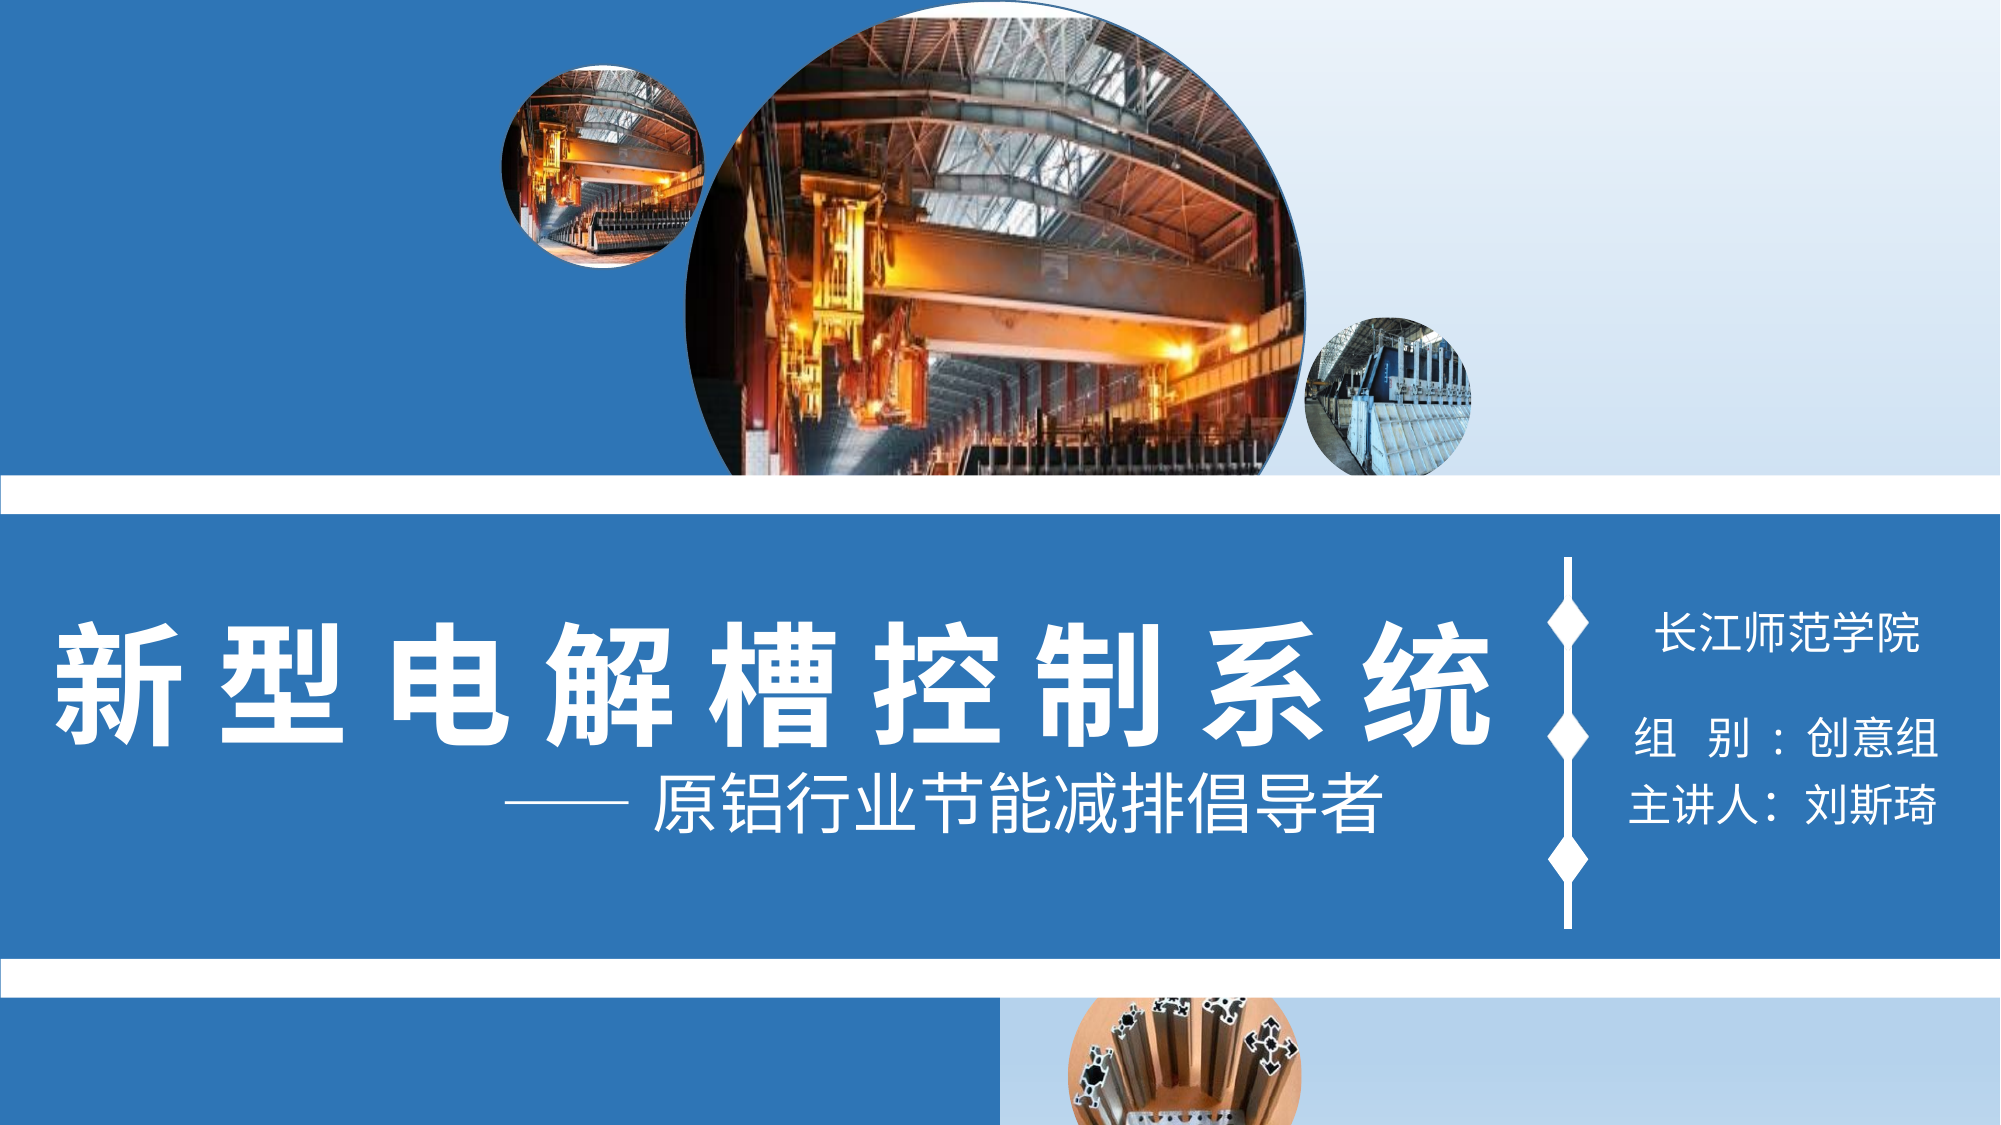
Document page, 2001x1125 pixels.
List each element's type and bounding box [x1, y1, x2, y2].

picture [1547, 708, 1589, 765]
picture [0, 998, 2000, 1125]
picture [1547, 595, 1589, 651]
text_box [0, 475, 2000, 998]
picture [0, 0, 2000, 475]
